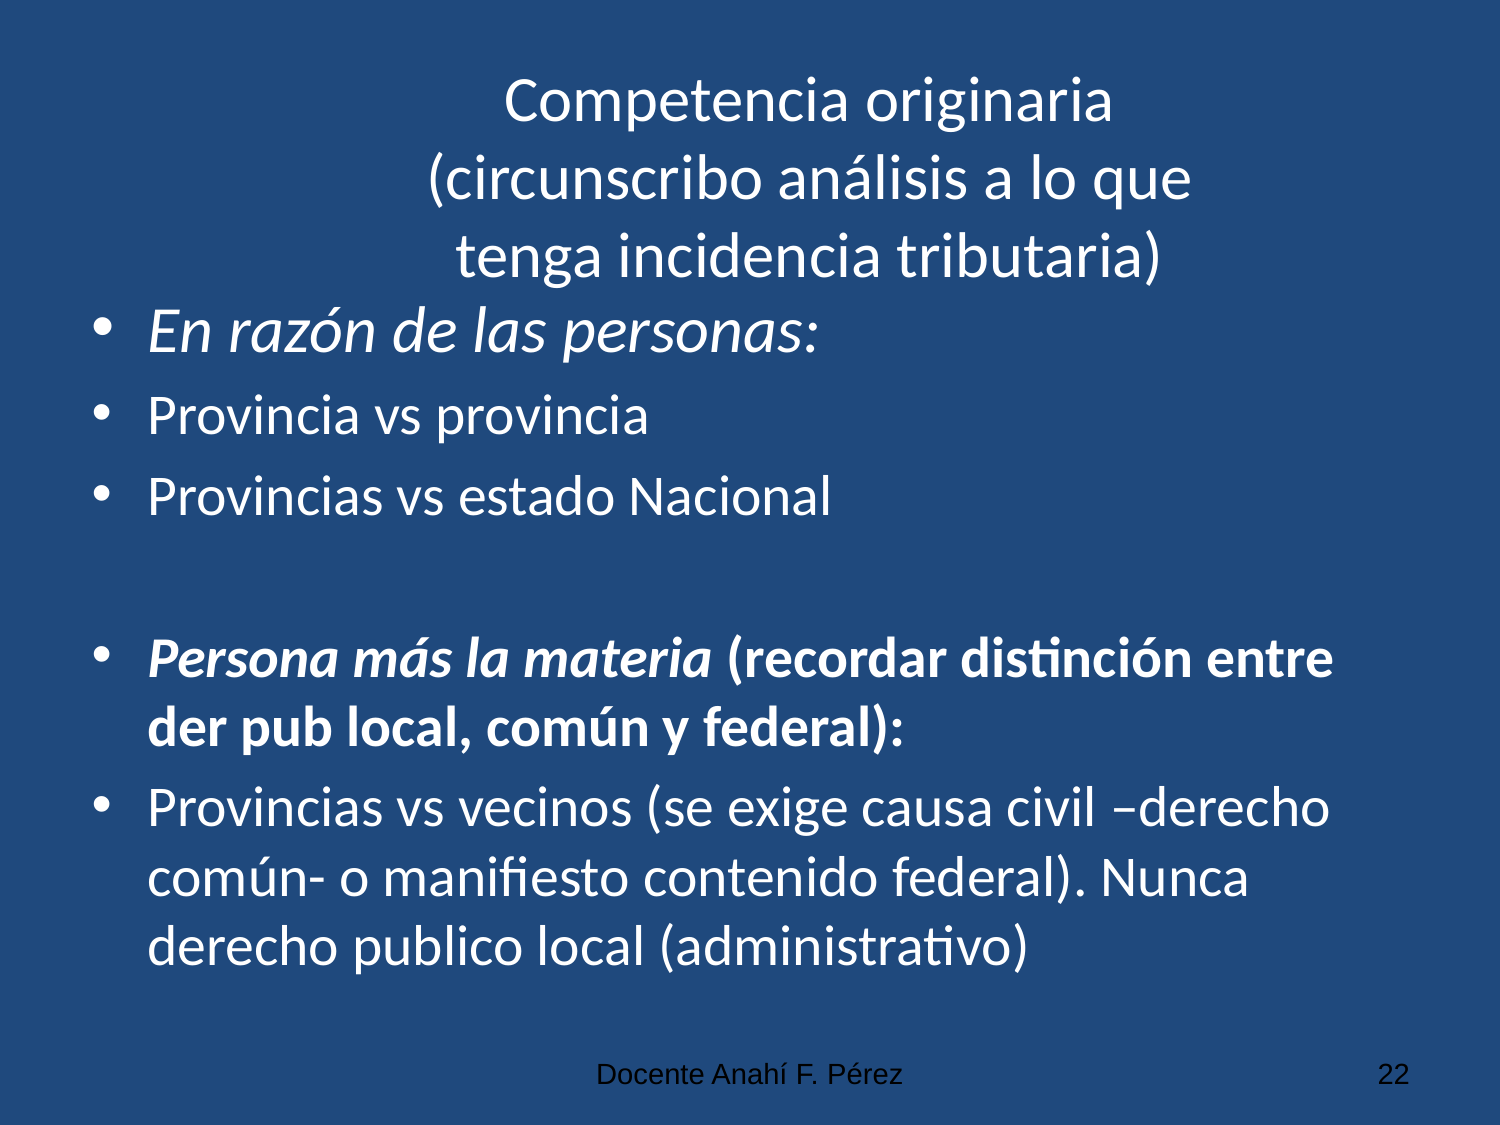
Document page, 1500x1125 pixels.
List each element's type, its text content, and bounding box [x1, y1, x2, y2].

list En razón de las personas: Provincia vs provincia Provincias vs estado Nacional Persona más la materia (recordar distinción entre der pub local, común y federal): Provincias vs vecinos (se exige causa civil –derecho común- o manifiesto contenido federal). Nunca derecho publico local (administrativo) [76, 278, 1400, 988]
title Competencia originaria (circunscribo análisis a lo que tenga incidencia tributaria) [331, 48, 1289, 278]
slide_number 22 [1074, 1042, 1425, 1103]
footer Docente Anahí F. Pérez [512, 1042, 988, 1103]
